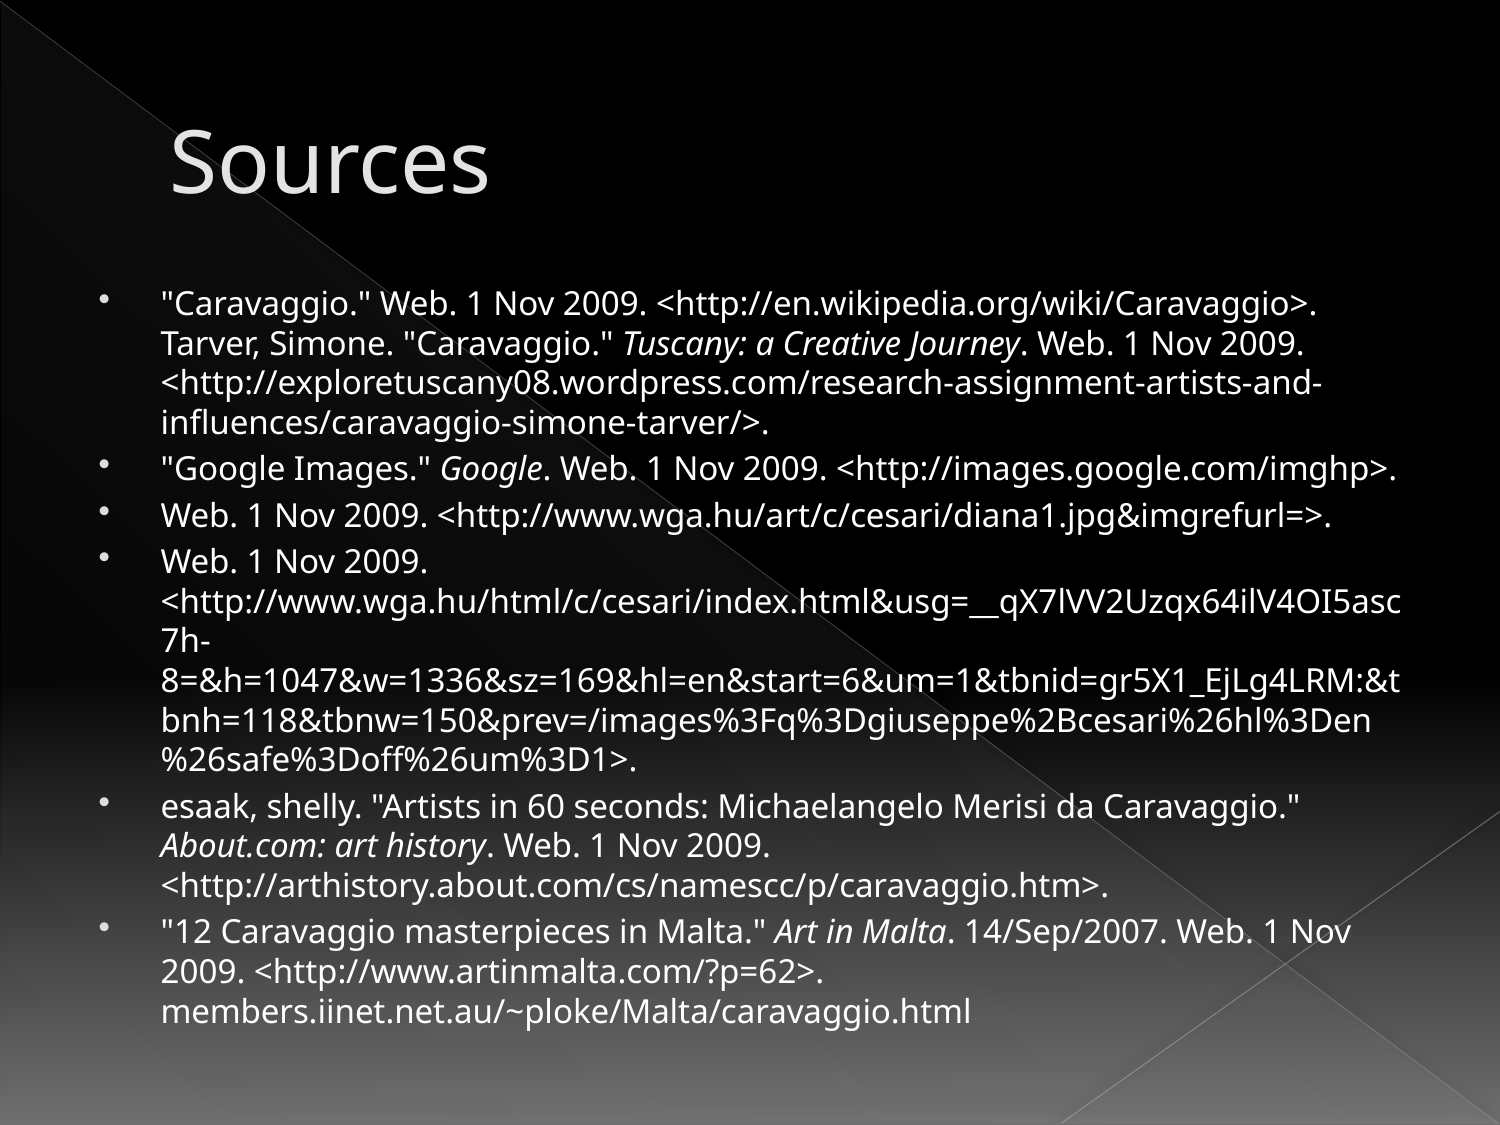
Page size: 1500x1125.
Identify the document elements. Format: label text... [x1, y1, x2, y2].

list "Caravaggio." Web. 1 Nov 2009. <http://en.wikipedia.org/wiki/Caravaggio>. Tarver, Simone. "Caravaggio." Tuscany: a Creative Journey. Web. 1 Nov 2009. <http://exploretuscany08.wordpress.com/research-assignment-artists-and-influences/caravaggio-simone-tarver/>. "Google Images." Google. Web. 1 Nov 2009. <http://images.google.com/imghp>. Web. 1 Nov 2009. <http://www.wga.hu/art/c/cesari/diana1.jpg&imgrefurl=>. Web. 1 Nov 2009. <http://www.wga.hu/html/c/cesari/index.html&usg=__qX7lVV2Uzqx64ilV4OI5asc7h-8=&h=1047&w=1336&sz=169&hl=en&start=6&um=1&tbnid=gr5X1_EjLg4LRM:&tbnh=118&tbnw=150&prev=/images%3Fq%3Dgiuseppe%2Bcesari%26hl%3Den%26safe%3Doff%26um%3D1>. esaak, shelly. "Artists in 60 seconds: Michaelangelo Merisi da Caravaggio." About.com: art history. Web. 1 Nov 2009. <http://arthistory.about.com/cs/namescc/p/caravaggio.htm>. "12 Caravaggio masterpieces in Malta." Art in Malta. 14/Sep/2007. Web. 1 Nov 2009. <http://www.artinmalta.com/?p=62>. members.iinet.net.au/~ploke/Malta/caravaggio.html [75, 275, 1425, 1063]
title Sources [75, 43, 1425, 274]
